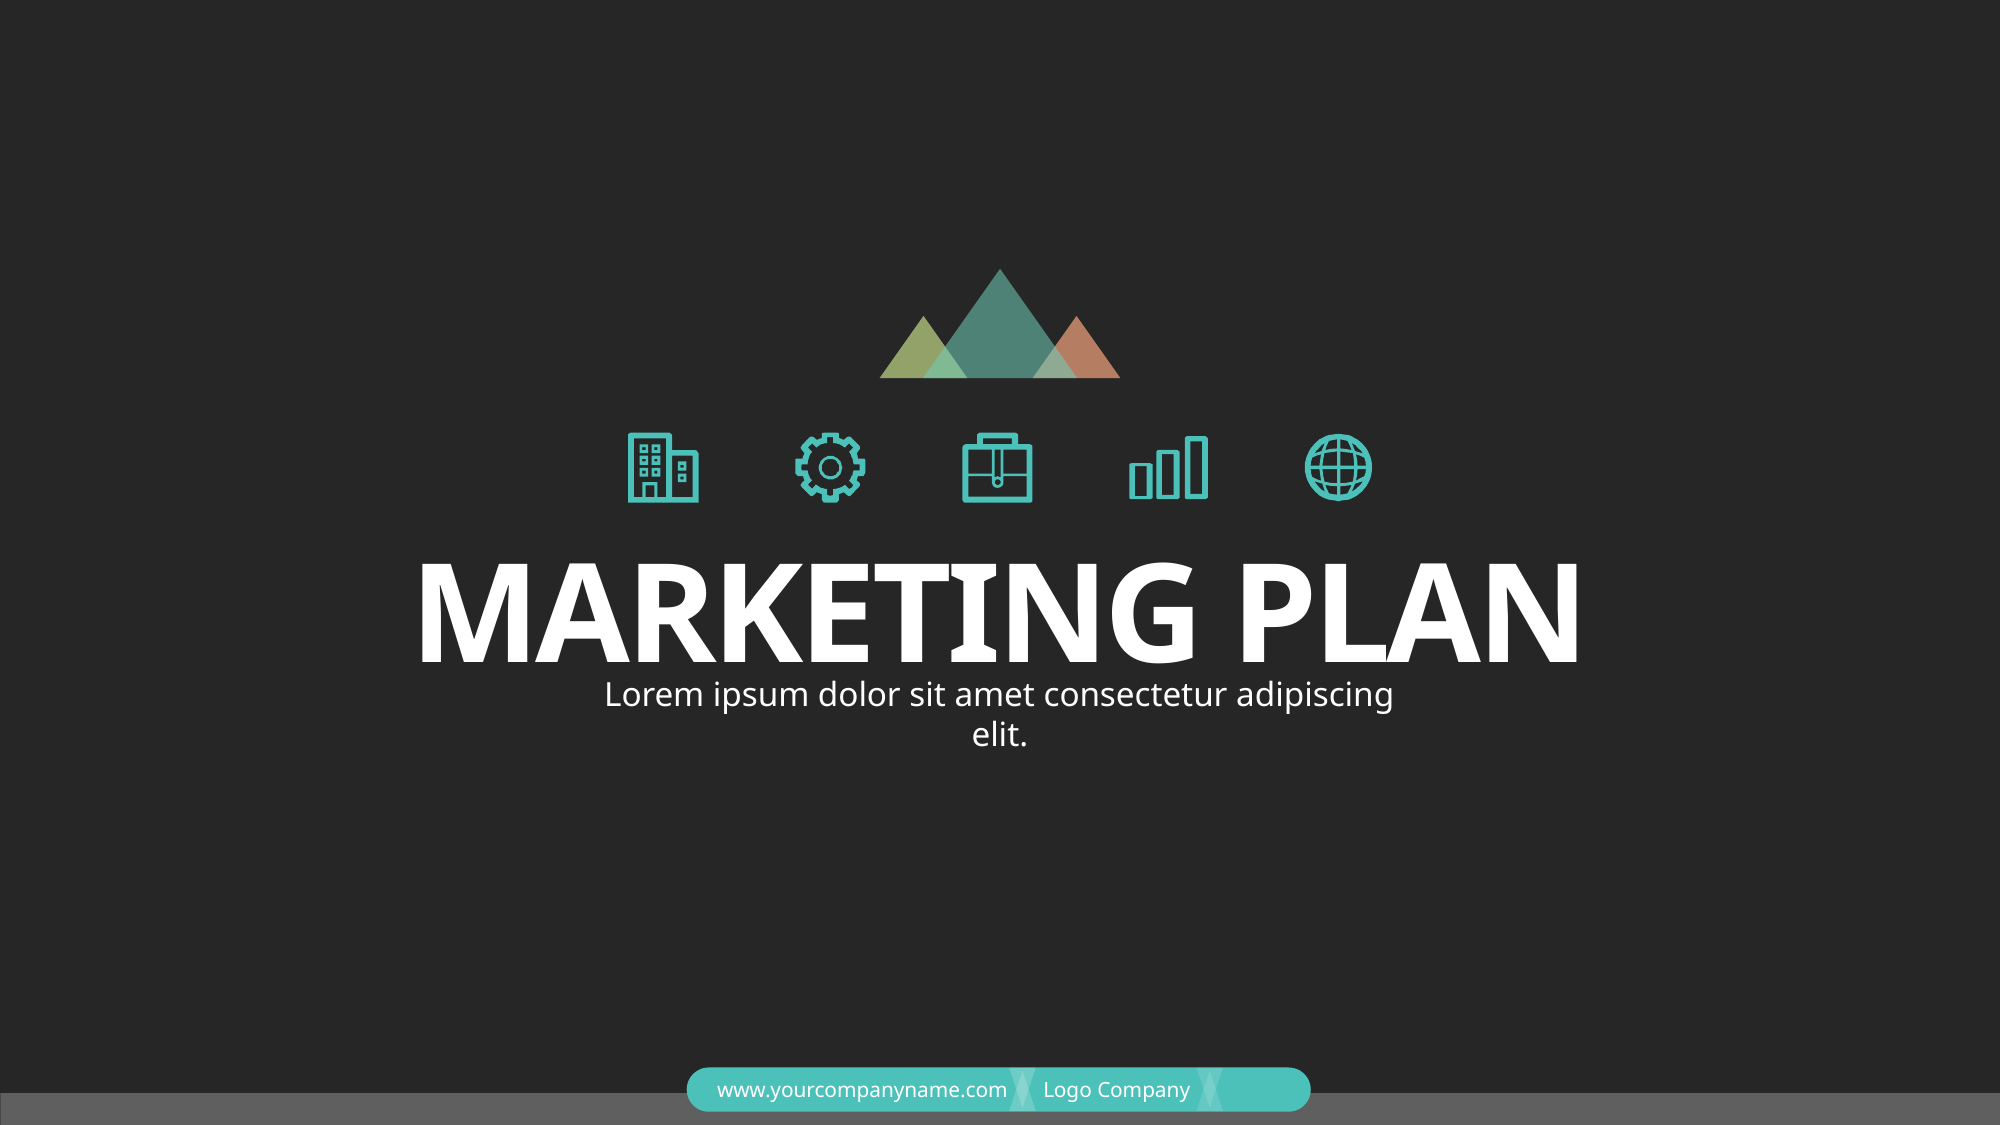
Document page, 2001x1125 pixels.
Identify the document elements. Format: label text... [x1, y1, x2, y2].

text_box MARKETING PLAN [338, 551, 1662, 684]
text_box [1055, 314, 1123, 380]
text_box [920, 266, 1080, 380]
text_box [877, 314, 945, 380]
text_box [627, 432, 1372, 503]
text_box Lorem ipsum dolor sit amet consectetur adipiscing elit. [567, 666, 1433, 761]
